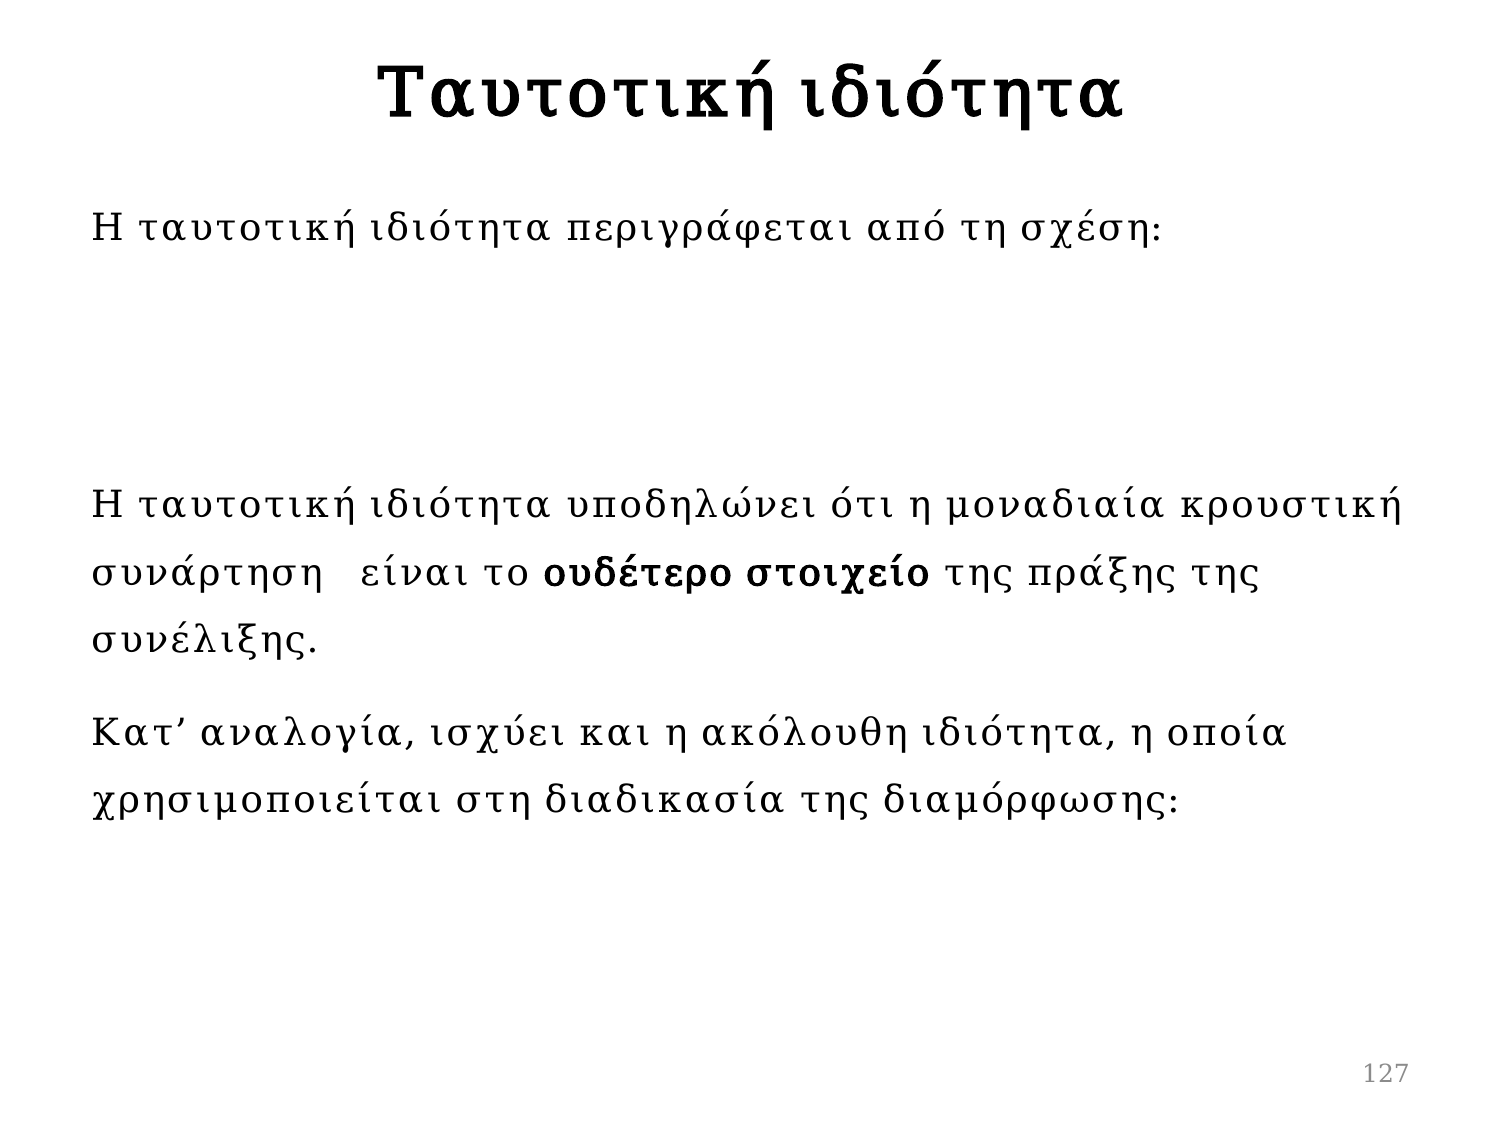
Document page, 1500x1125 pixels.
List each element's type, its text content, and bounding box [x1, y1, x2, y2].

title Ταυτοτική ιδιότητα [75, 19, 1425, 159]
slide_number 127 [1222, 1042, 1425, 1103]
